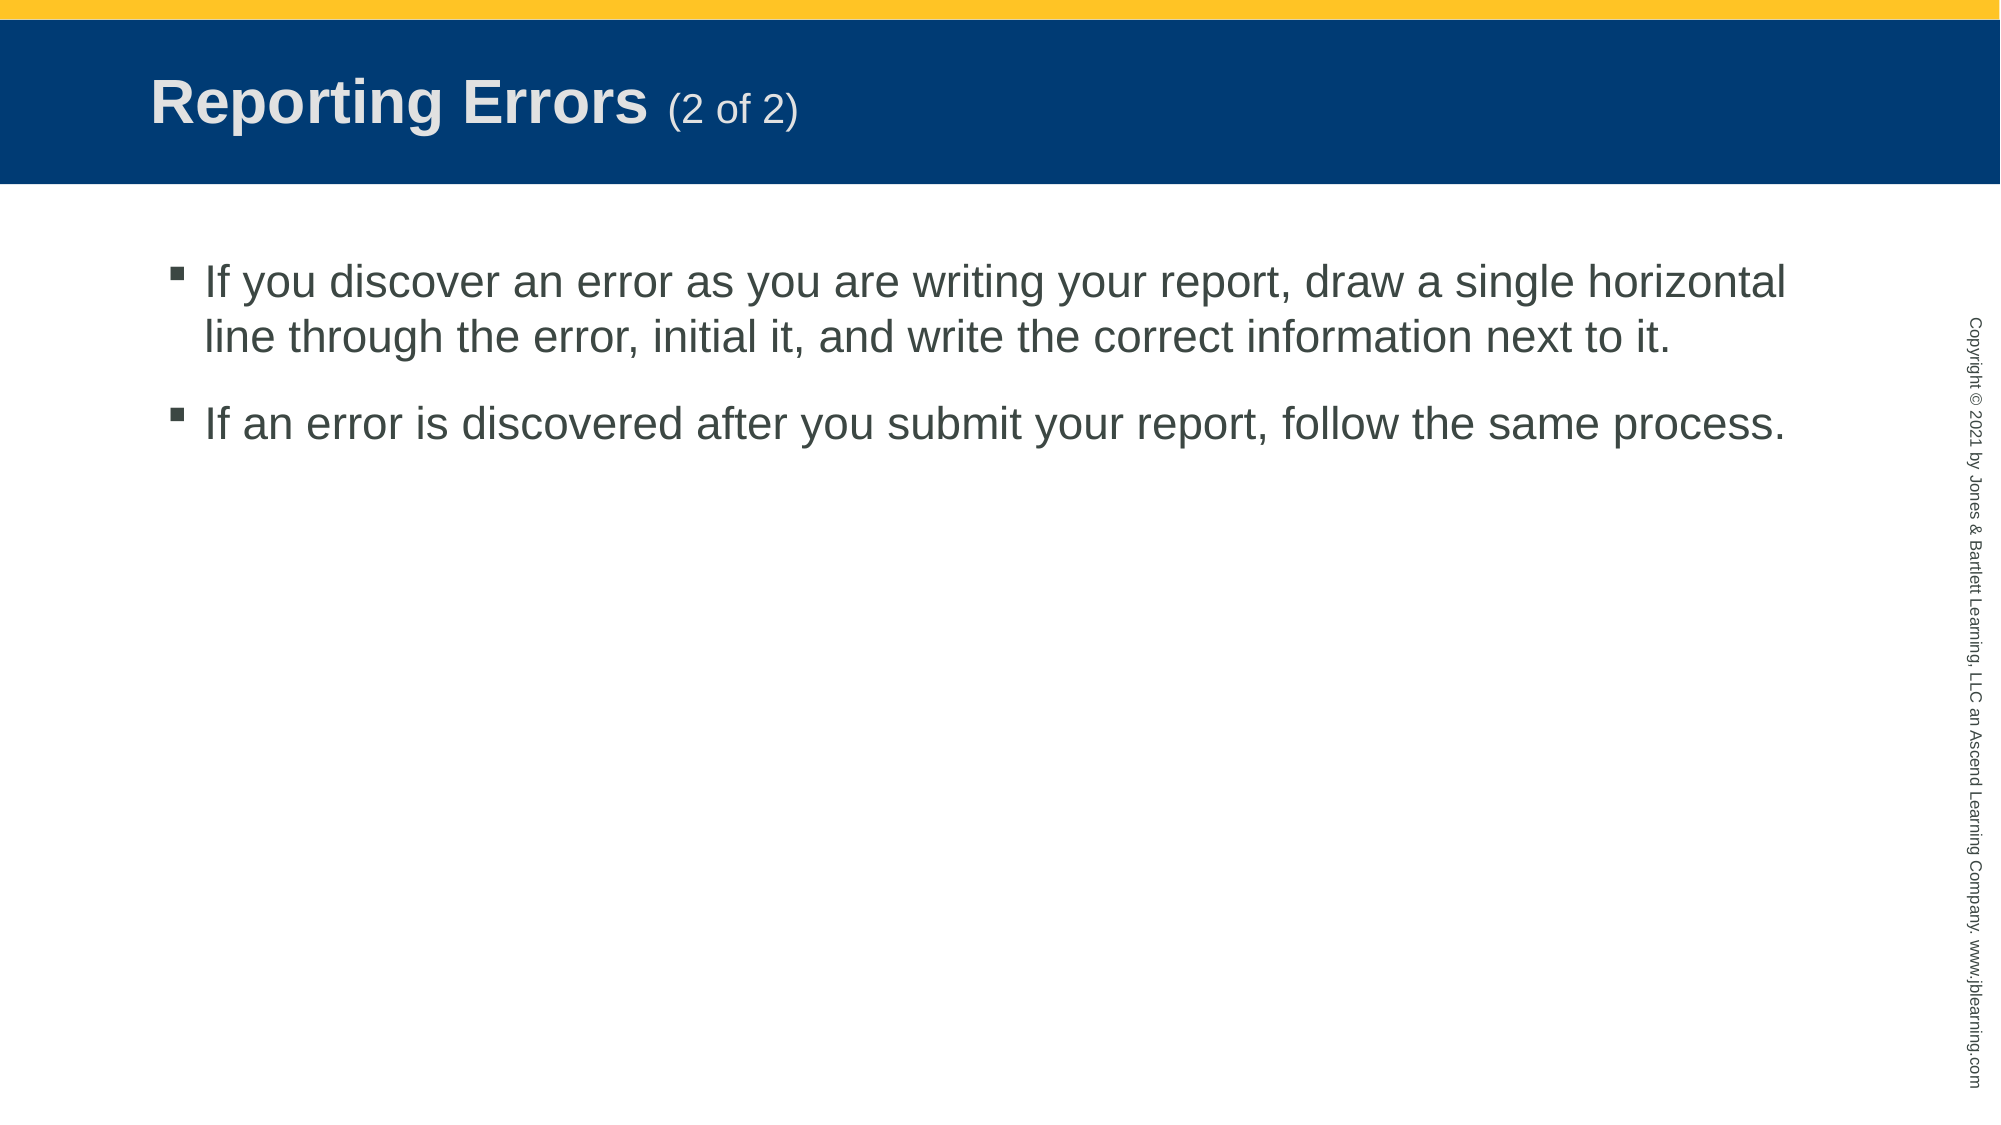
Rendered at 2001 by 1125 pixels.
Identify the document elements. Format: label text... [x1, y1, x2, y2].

list If you discover an error as you are writing your report, draw a single horizontal line through the error, initial it, and write the correct information next to it. If an error is discovered after you submit your report, follow the same process. [151, 244, 1840, 1016]
title Reporting Errors (2 of 2) [0, 19, 2000, 185]
